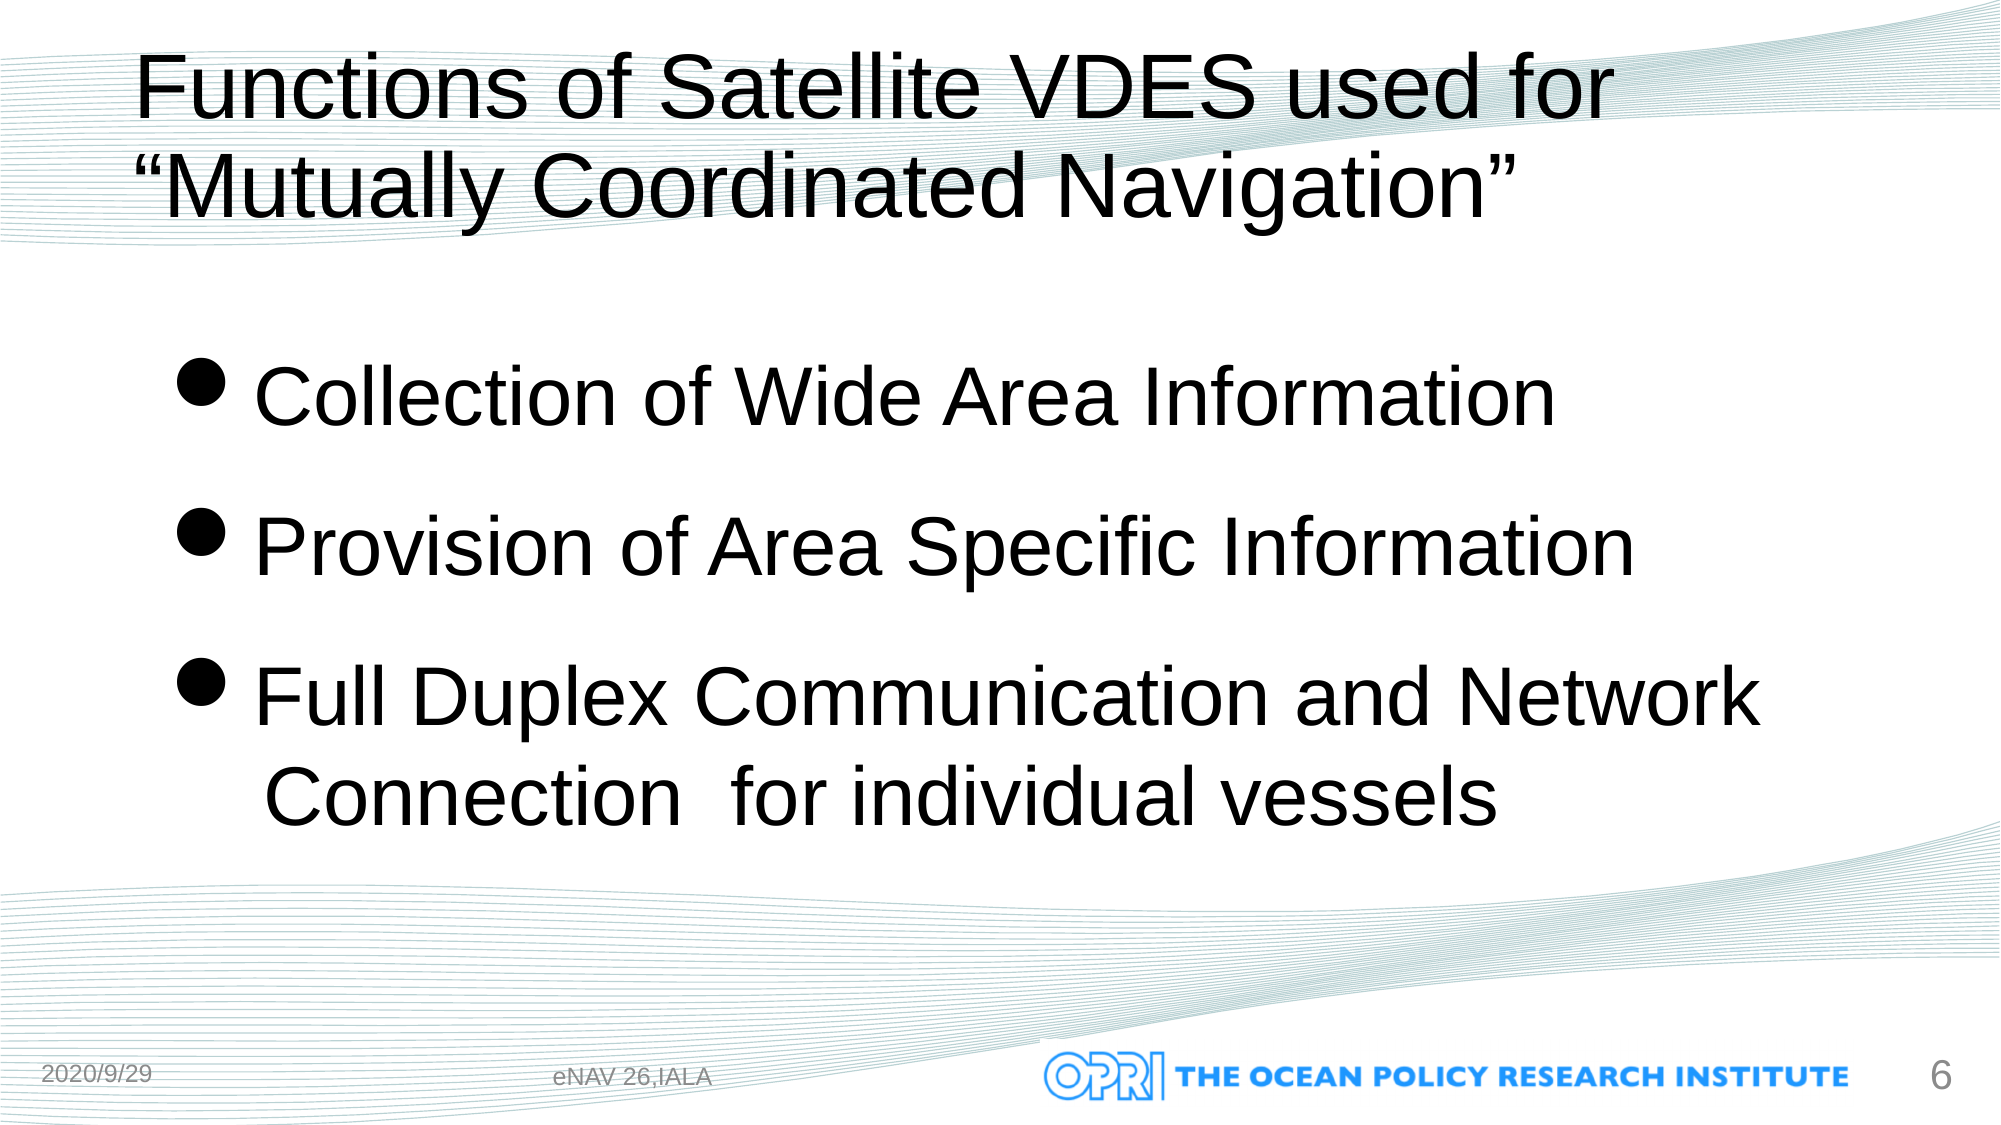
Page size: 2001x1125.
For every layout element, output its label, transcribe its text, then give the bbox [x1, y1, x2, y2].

footer eNAV 26,IALA [295, 1045, 971, 1105]
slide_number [25, 1042, 240, 1103]
title Functions of Satellite VDES used for “Mutually Coordinated Navigation” [118, 29, 1844, 247]
picture [1040, 1039, 1854, 1107]
text_box Collection of Wide Area Information Provision of Area Specific Information Full Duplex Communication and Network Connection for individual vessels [155, 335, 1817, 850]
slide_number 6 [1885, 1042, 1969, 1103]
